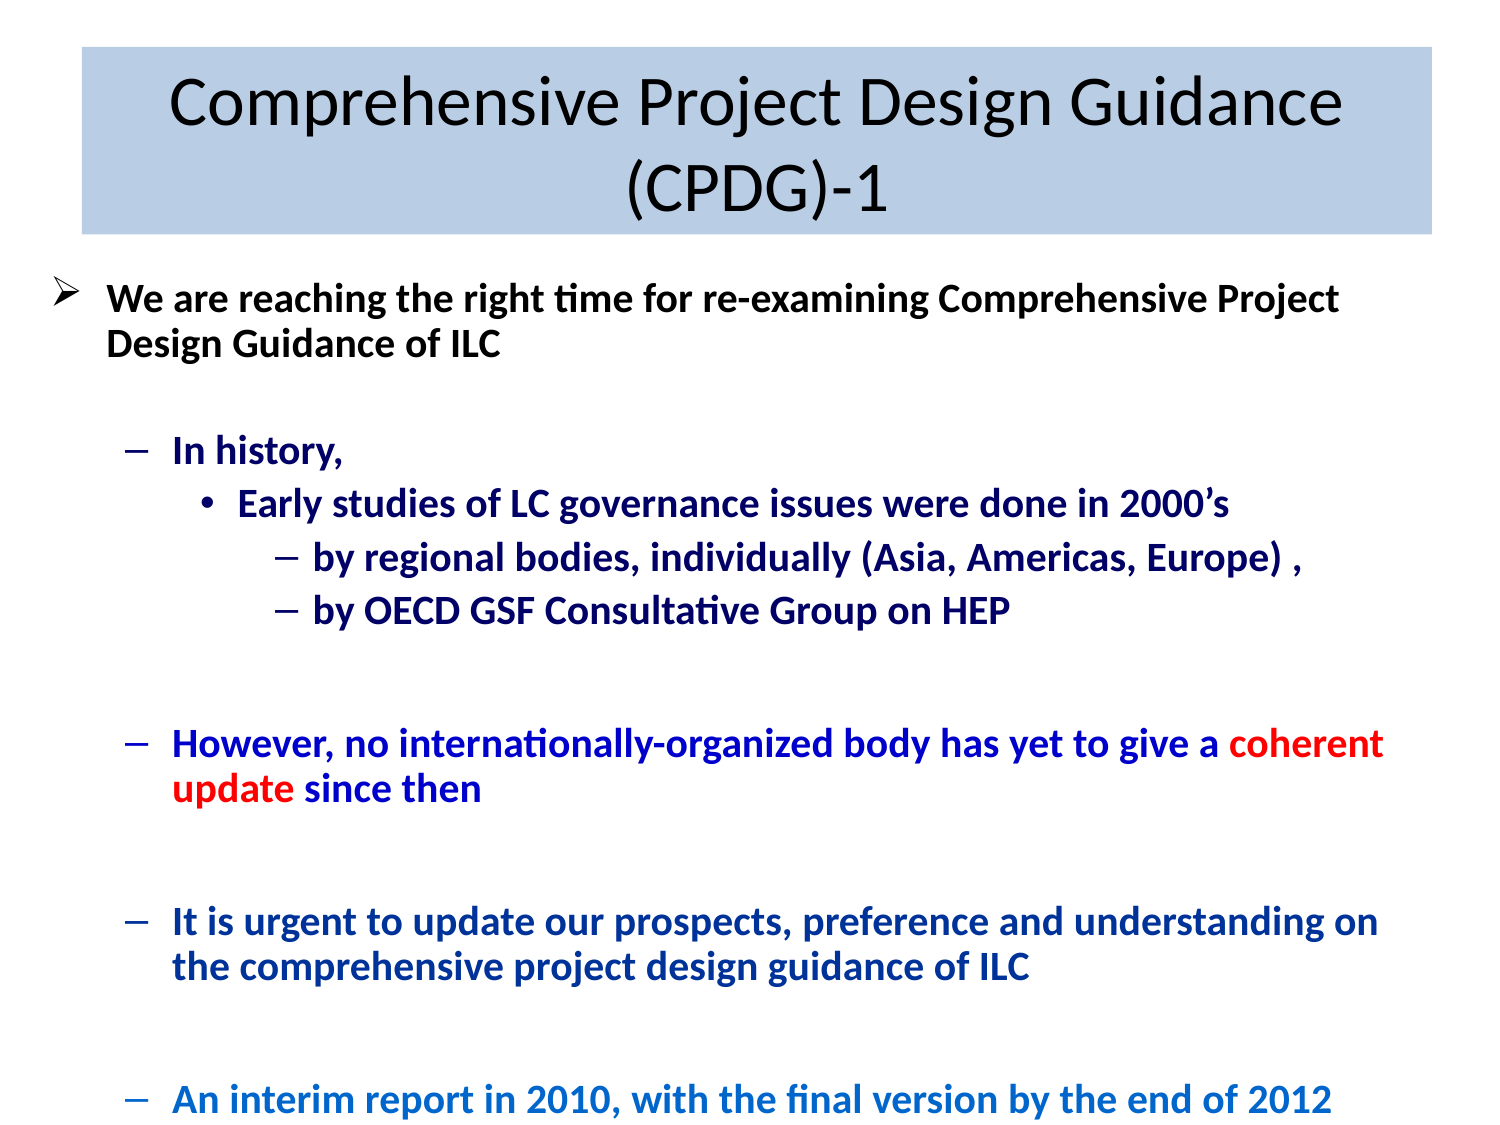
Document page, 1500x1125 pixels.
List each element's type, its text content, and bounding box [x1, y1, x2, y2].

text_box Comprehensive Project Design Guidance (CPDG)-1 [81, 46, 1432, 235]
list We are reaching the right time for re-examining Comprehensive Project Design Guidance of ILC In history, Early studies of LC governance issues were done in 2000’s by regional bodies, individually (Asia, Americas, Europe) , by OECD GSF Consultative Group on HEP However, no internationally-organized body has yet to give a coherent update since then It is urgent to update our prospects, preference and understanding on the comprehensive project design guidance of ILC An interim report in 2010, with the final version by the end of 2012 [35, 269, 1460, 1090]
